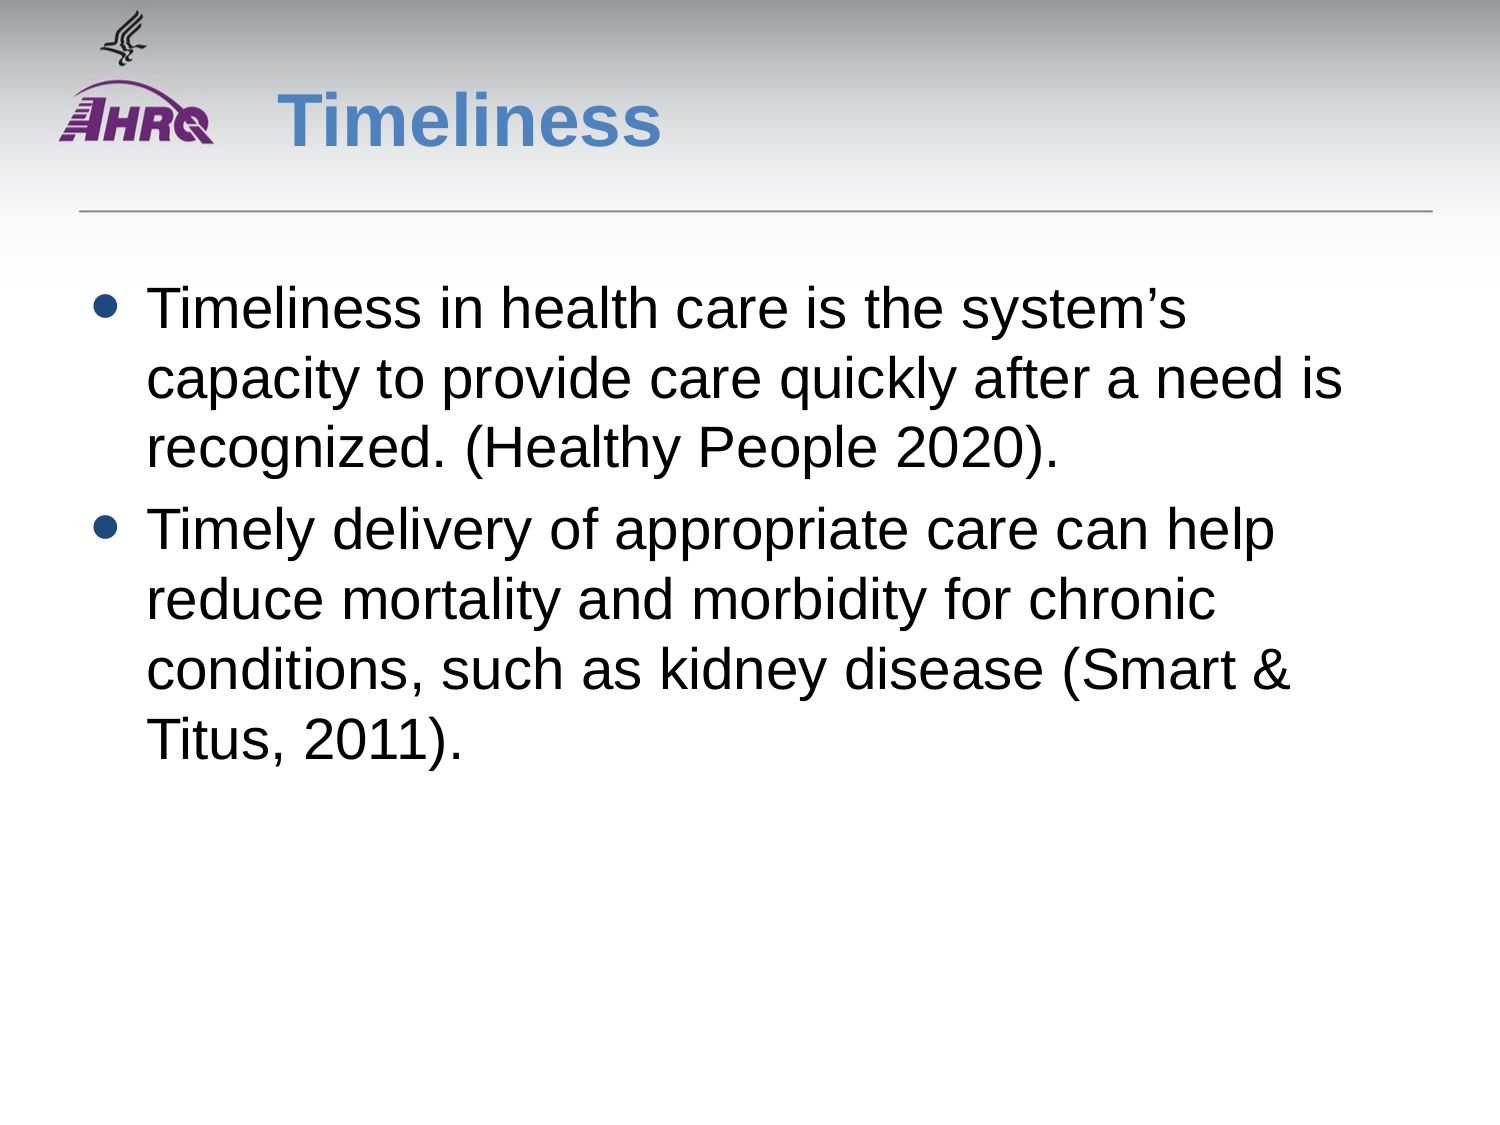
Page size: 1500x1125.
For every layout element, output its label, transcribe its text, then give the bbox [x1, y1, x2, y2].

list Timeliness in health care is the system’s capacity to provide care quickly after a need is recognized. (Healthy People 2020). Timely delivery of appropriate care can help reduce mortality and morbidity for chronic conditions, such as kidney disease (Smart & Titus, 2011). [75, 262, 1425, 1005]
picture [0, 0, 1500, 1125]
title Timeliness [262, 45, 1425, 188]
